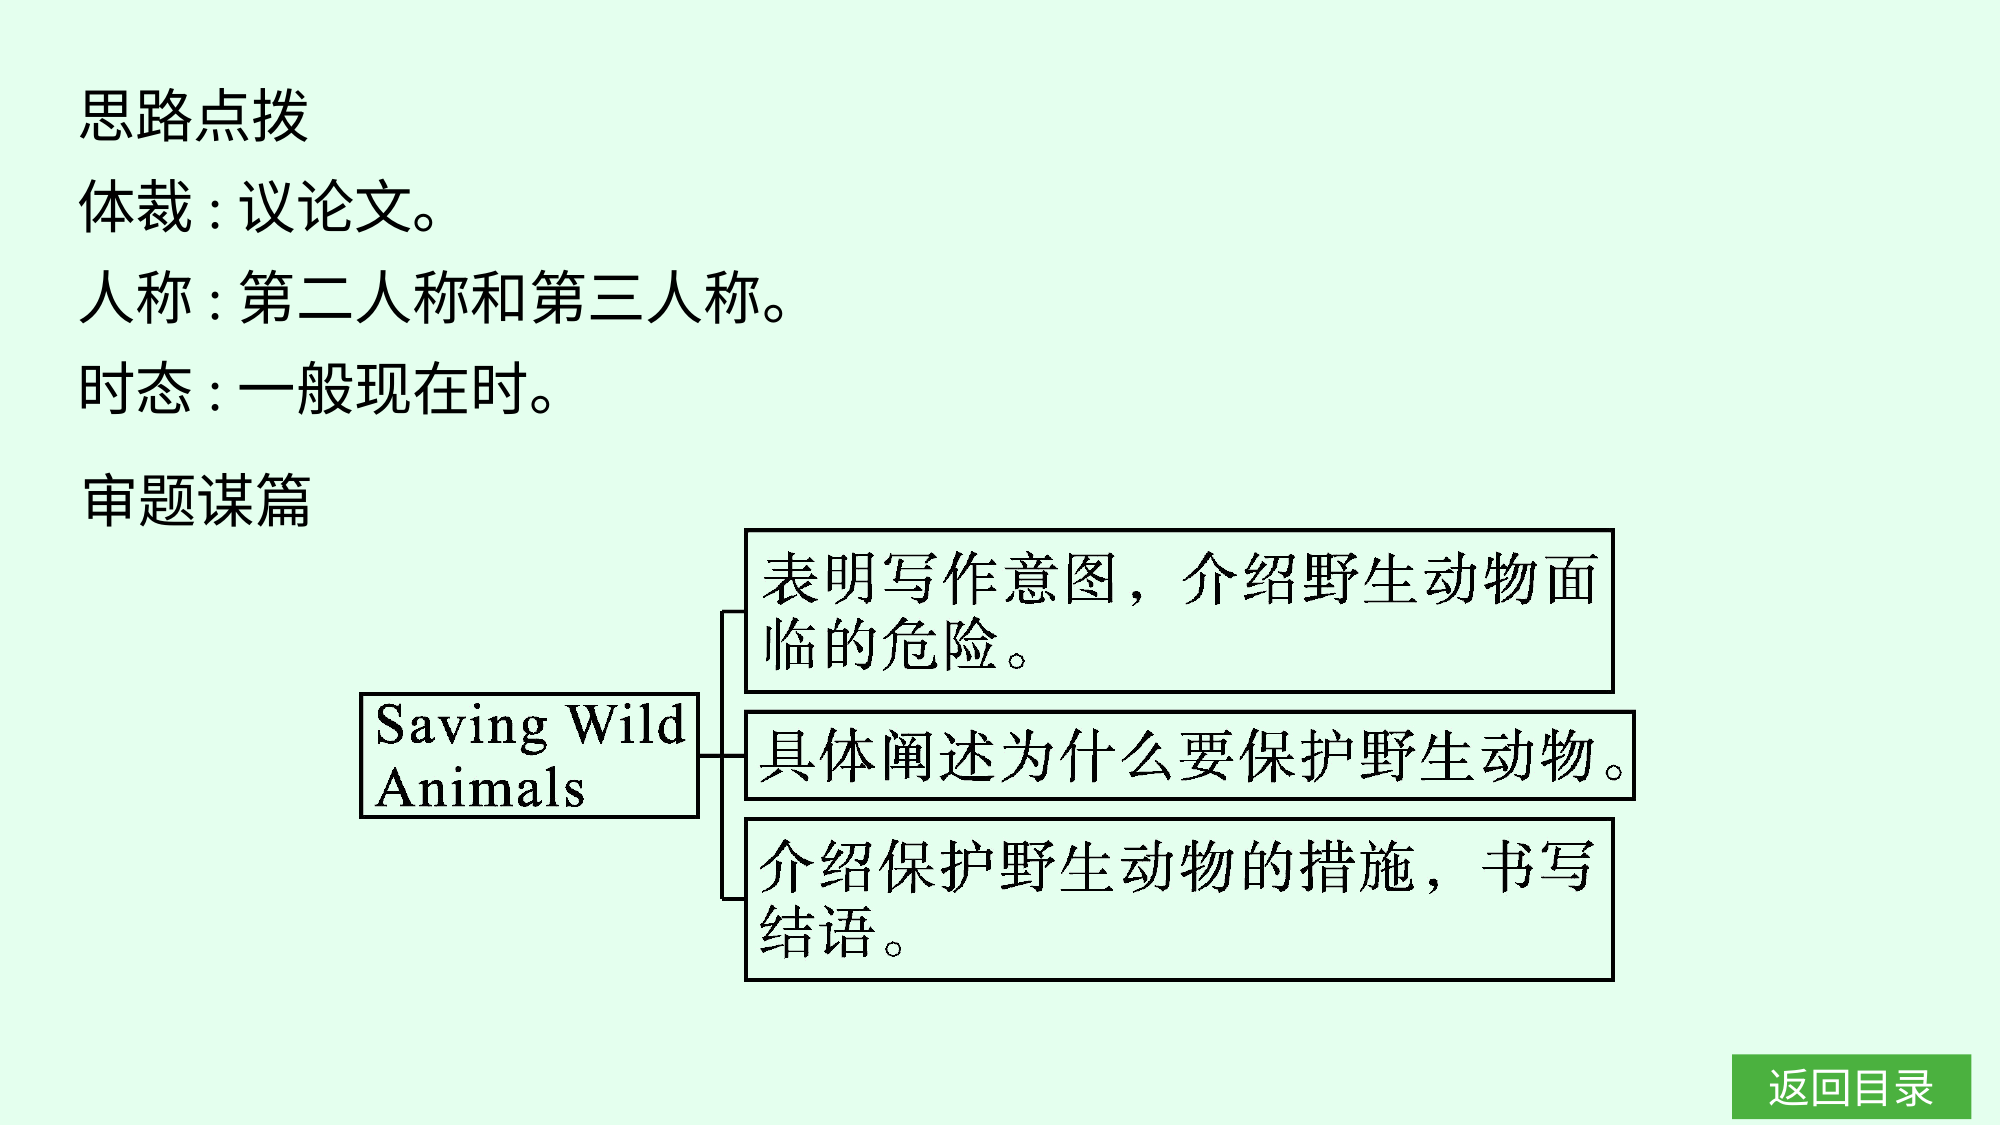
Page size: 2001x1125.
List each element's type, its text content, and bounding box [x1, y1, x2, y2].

text_box 审题谋篇 [65, 435, 342, 542]
text_box 思路点拨 体裁:议论文。 人称:第二人称和第三人称。 时态:一般现在时。 [62, 50, 1938, 429]
picture [359, 528, 1641, 986]
